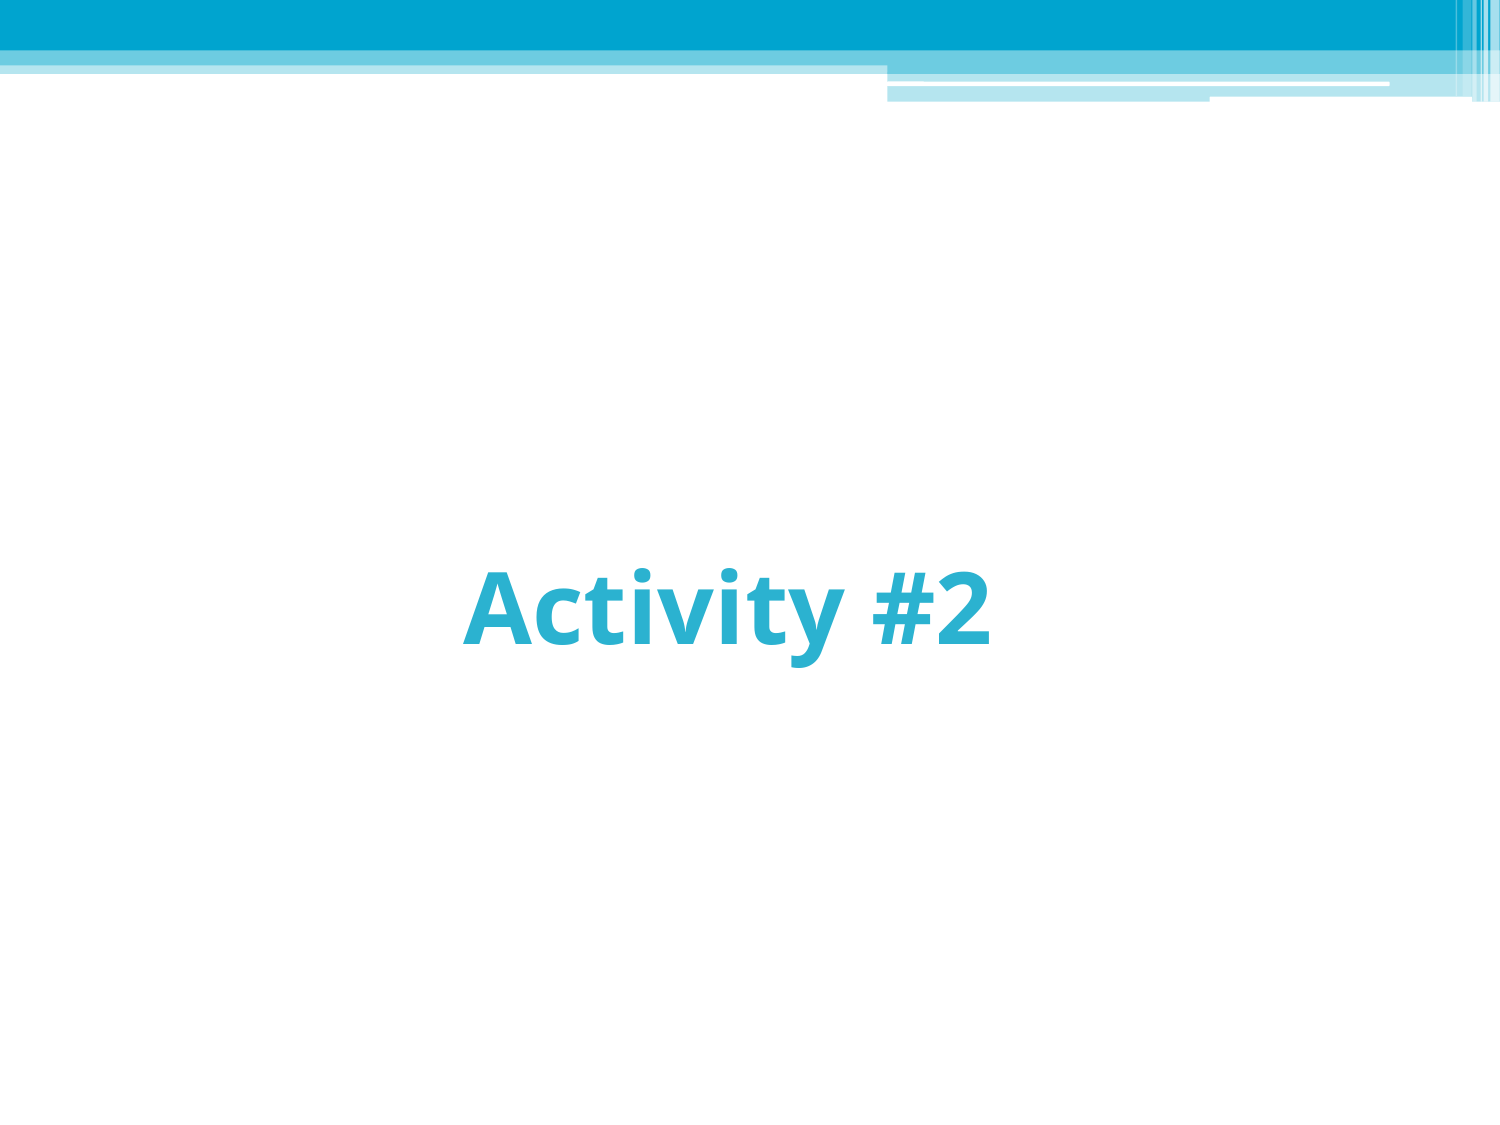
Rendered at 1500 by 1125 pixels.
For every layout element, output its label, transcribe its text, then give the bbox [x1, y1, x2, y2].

list Activity #2 [50, 412, 1400, 788]
